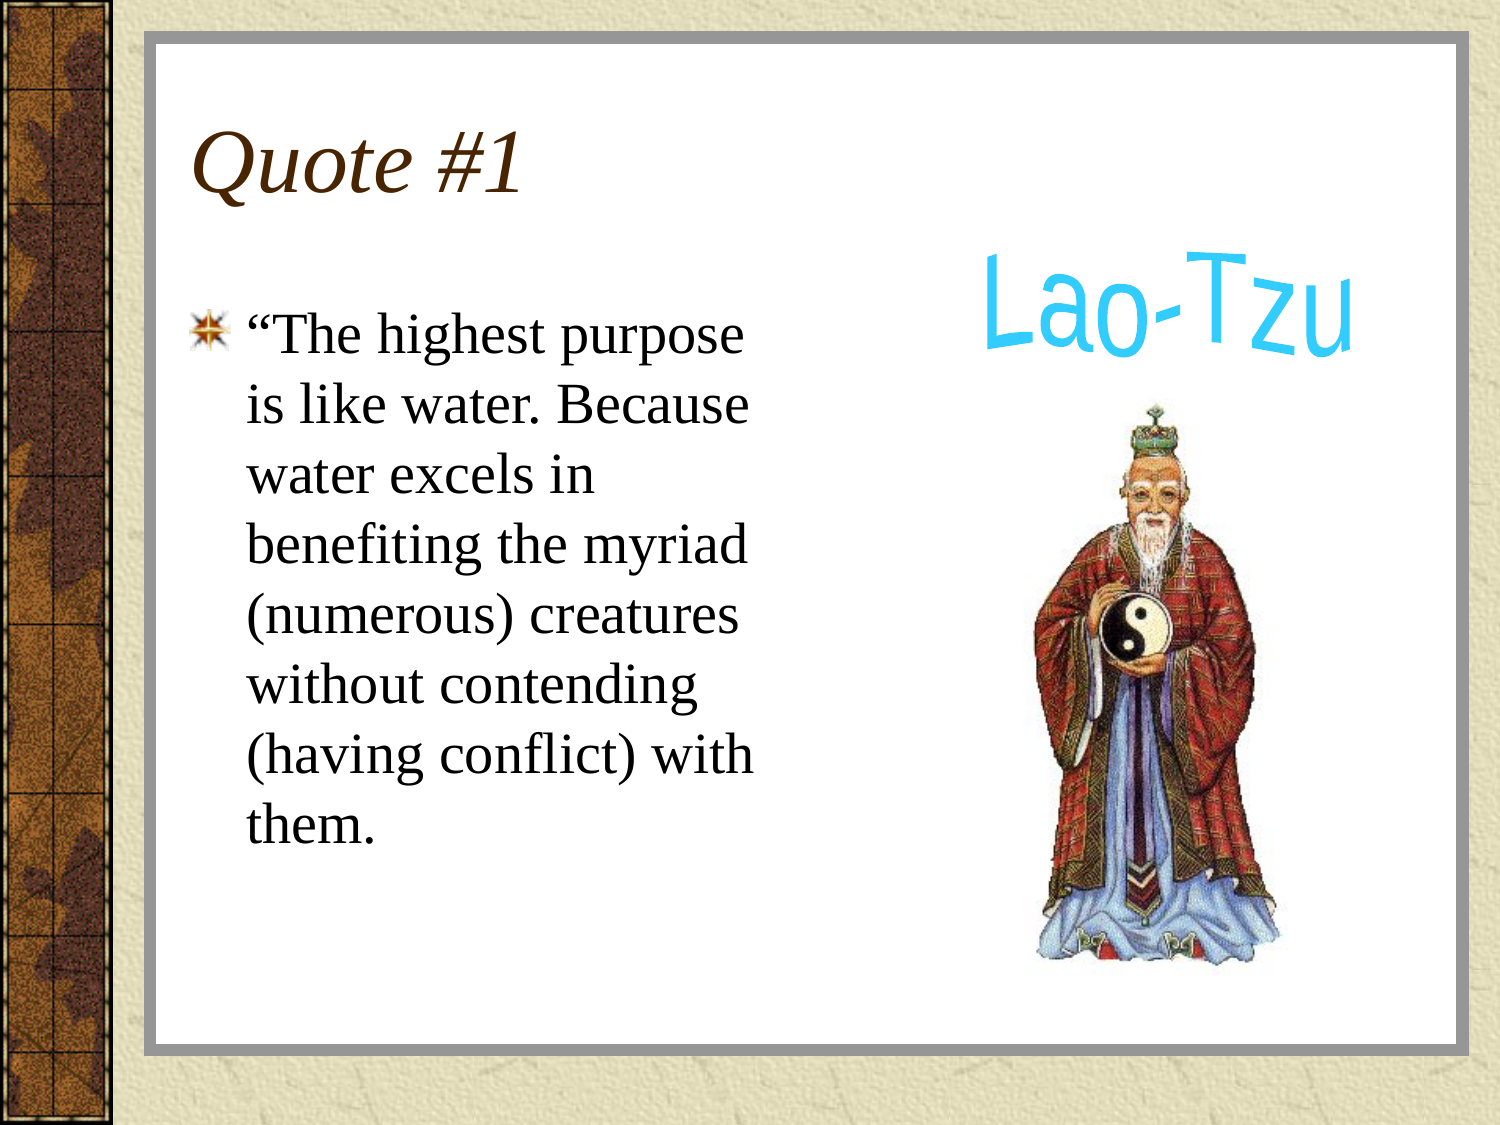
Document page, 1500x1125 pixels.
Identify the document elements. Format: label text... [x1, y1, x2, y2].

list “The highest purpose is like water. Because water excels in benefiting the myriad (numerous) creatures without contending (having conflict) with them. [174, 287, 800, 1063]
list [999, 374, 1298, 991]
picture [0, 0, 1500, 1125]
title Quote #1 [174, 62, 1450, 250]
